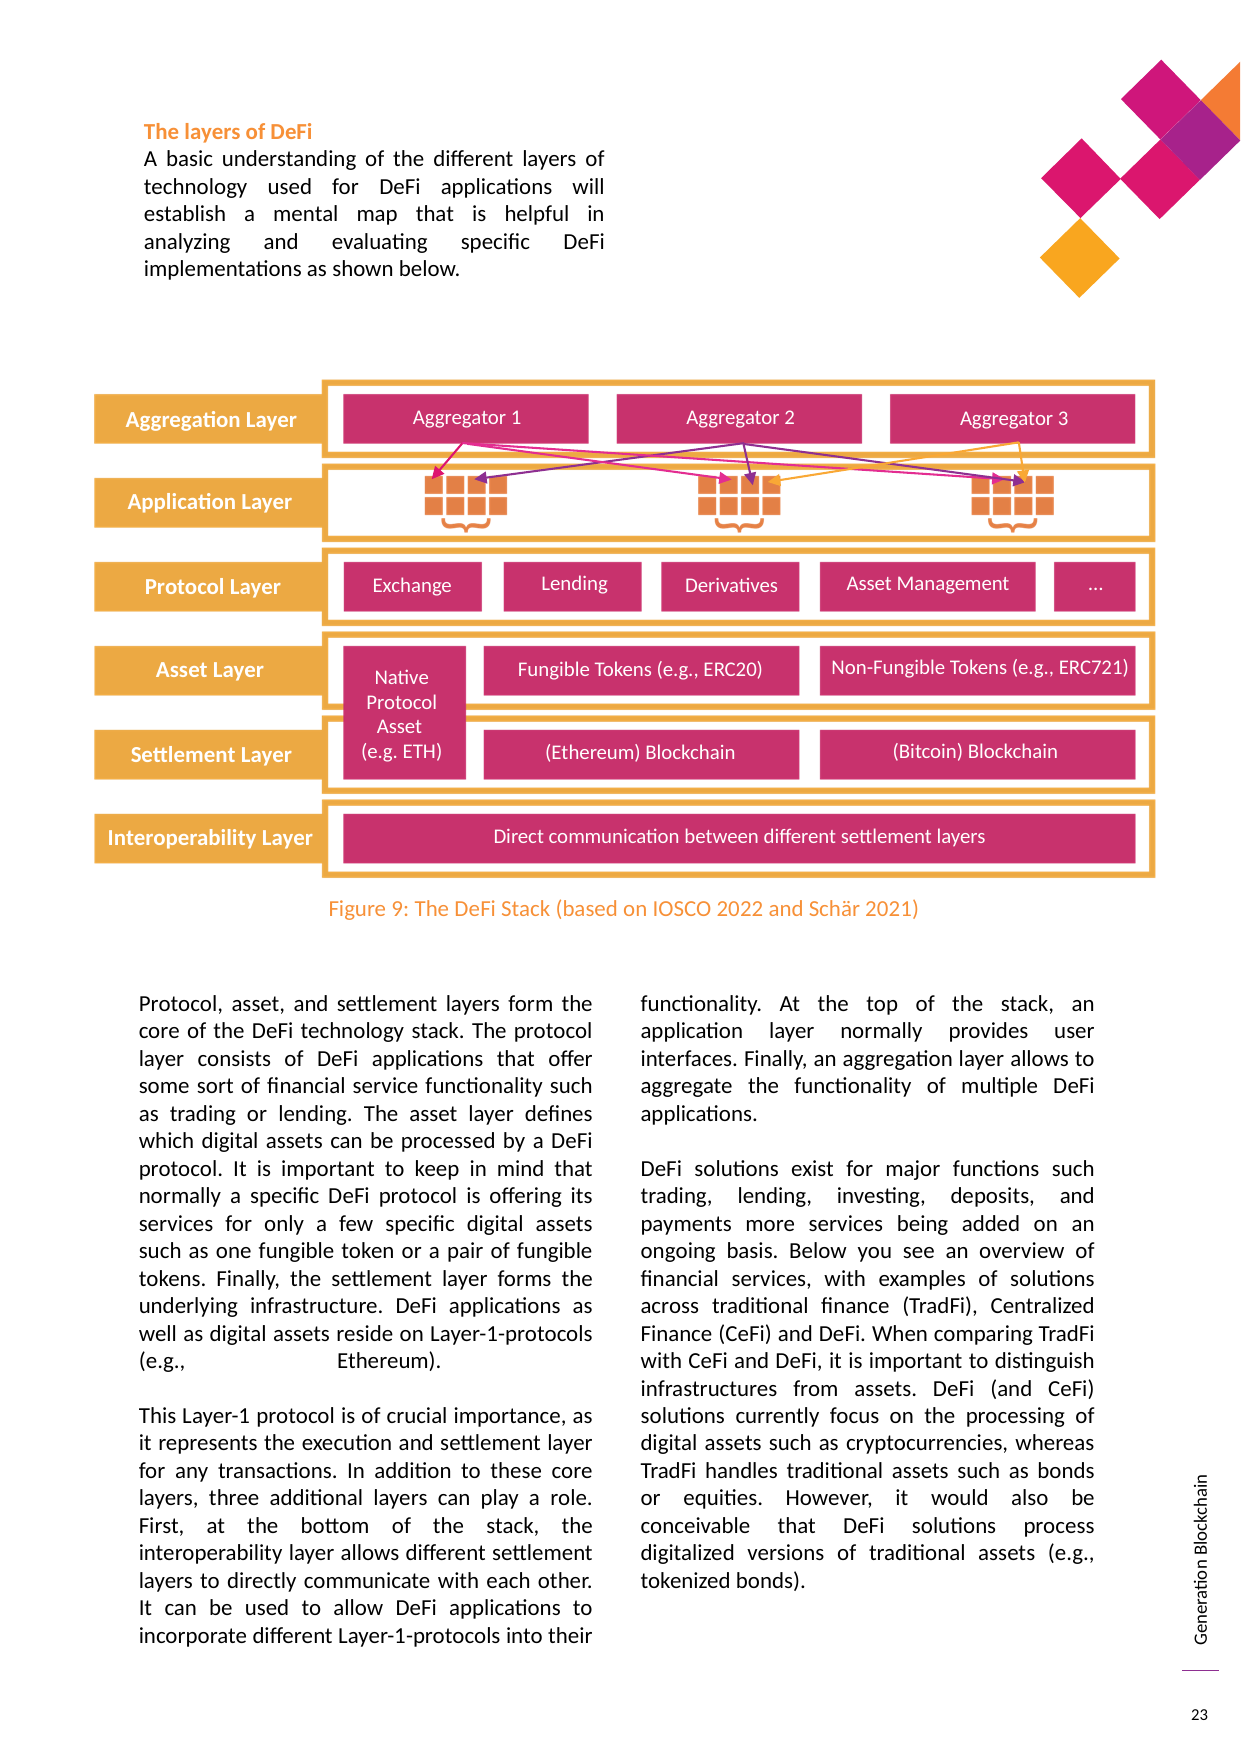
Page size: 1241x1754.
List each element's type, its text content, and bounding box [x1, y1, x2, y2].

picture [6, 358, 1241, 886]
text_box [767, 442, 1019, 482]
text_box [466, 443, 732, 480]
text_box Figure 9: The DeFi Stack (based on IOSCO 2022 and Schär 2021) [129, 886, 1120, 929]
text_box Protocol, asset, and settlement layers form the core of the DeFi technology stack. The protocol layer consists of DeFi applications that offer some sort of financial service functionality such as trading or lending. The asset layer defines which digital assets can be processed by a DeFi protocol. It is important to keep in mind that normally a specific DeFi protocol is offering its services for only a few specific digital assets such as one fungible token or a pair of fungible tokens. Finally, the settlement layer forms the underlying infrastructure. DeFi applications as well as digital assets reside on Layer-1-protocols (e.g., Ethereum). This Layer-1 protocol is of crucial importance, as it represents the execution and settlement layer for any transactions. In addition to these core layers, three additional layers can play a role. First, at the bottom of the stack, the interoperability layer allows different settlement layers to directly communicate with each other. It can be used to allow DeFi applications to incorporate different Layer-1-protocols into their functionality. At the top of the stack, an application layer normally provides user interfaces. Finally, an aggregation layer allows to aggregate the functionality of multiple DeFi applications. DeFi solutions exist for major functions such trading, lending, investing, deposits, and payments more services being added on an ongoing basis. Below you see an overview of financial services, with examples of solutions across traditional finance (TradFi), Centralized Finance (CeFi) and DeFi. When comparing TradFi with CeFi and DeFi, it is important to distinguish infrastructures from assets. DeFi (and CeFi) solutions currently focus on the processing of digital assets such as cryptocurrencies, whereas TradFi handles traditional assets such as bonds or equities. However, it would also be conceivable that DeFi solutions process digitalized versions of traditional assets (e.g., tokenized bonds). [123, 981, 1111, 1614]
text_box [732, 443, 743, 480]
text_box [462, 443, 466, 480]
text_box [743, 443, 1018, 483]
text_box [431, 443, 462, 480]
slide_number 23 [1170, 1692, 1229, 1736]
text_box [1018, 442, 1025, 483]
text_box The layers of DeFi A basic understanding of the different layers of technology used for DeFi applications will establish a mental map that is helpful in analyzing and evaluating specific DeFi implementations as shown below. [129, 109, 620, 212]
